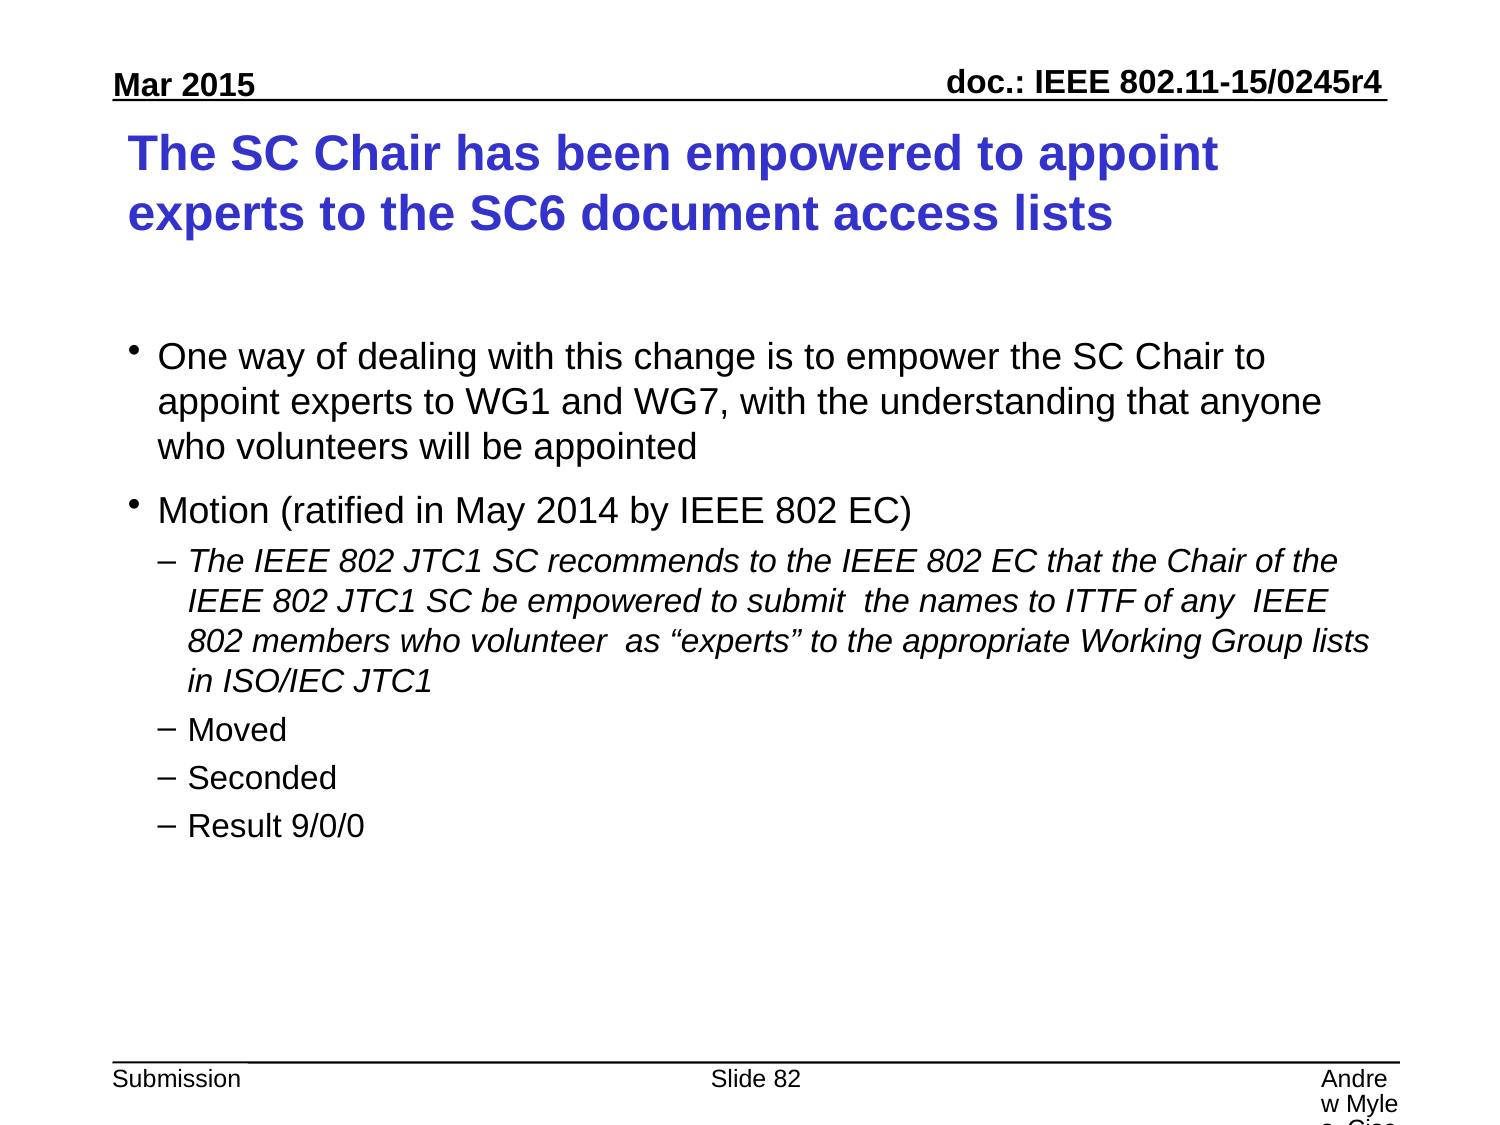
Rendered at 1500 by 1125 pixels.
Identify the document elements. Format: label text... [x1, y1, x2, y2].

list One way of dealing with this change is to empower the SC Chair to appoint experts to WG1 and WG7, with the understanding that anyone who volunteers will be appointed Motion (ratified in May 2014 by IEEE 802 EC) The IEEE 802 JTC1 SC recommends to the IEEE 802 EC that the Chair of the IEEE 802 JTC1 SC be empowered to submit the names to ITTF of any IEEE 802 members who volunteer as “experts” to the appropriate Working Group lists in ISO/IEC JTC1 Moved Seconded Result 9/0/0 [112, 324, 1388, 1000]
title The SC Chair has been empowered to appoint experts to the SC6 document access lists [112, 112, 1388, 288]
footer Andrew Myles, Cisco [1320, 1061, 1402, 1093]
slide_number Slide 82 [709, 1061, 803, 1093]
